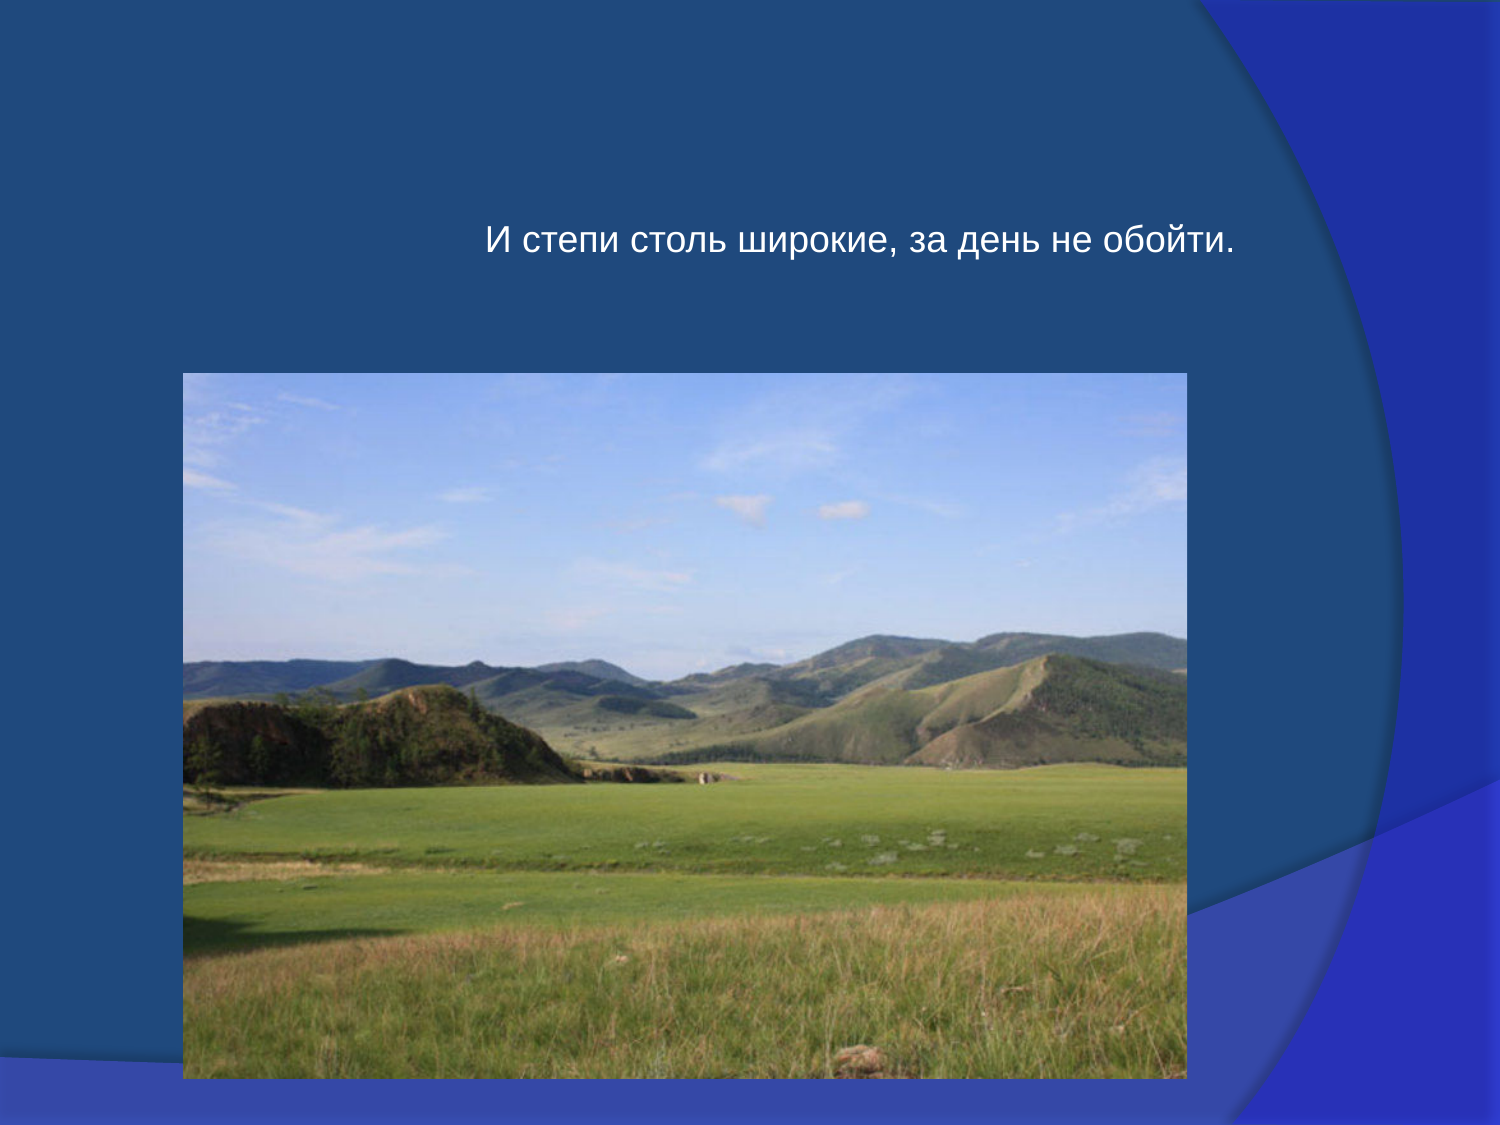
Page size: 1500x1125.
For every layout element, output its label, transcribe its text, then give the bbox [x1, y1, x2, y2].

picture [182, 373, 1188, 1079]
text_box И степи столь широкие, за день не обойти. [470, 208, 1252, 268]
